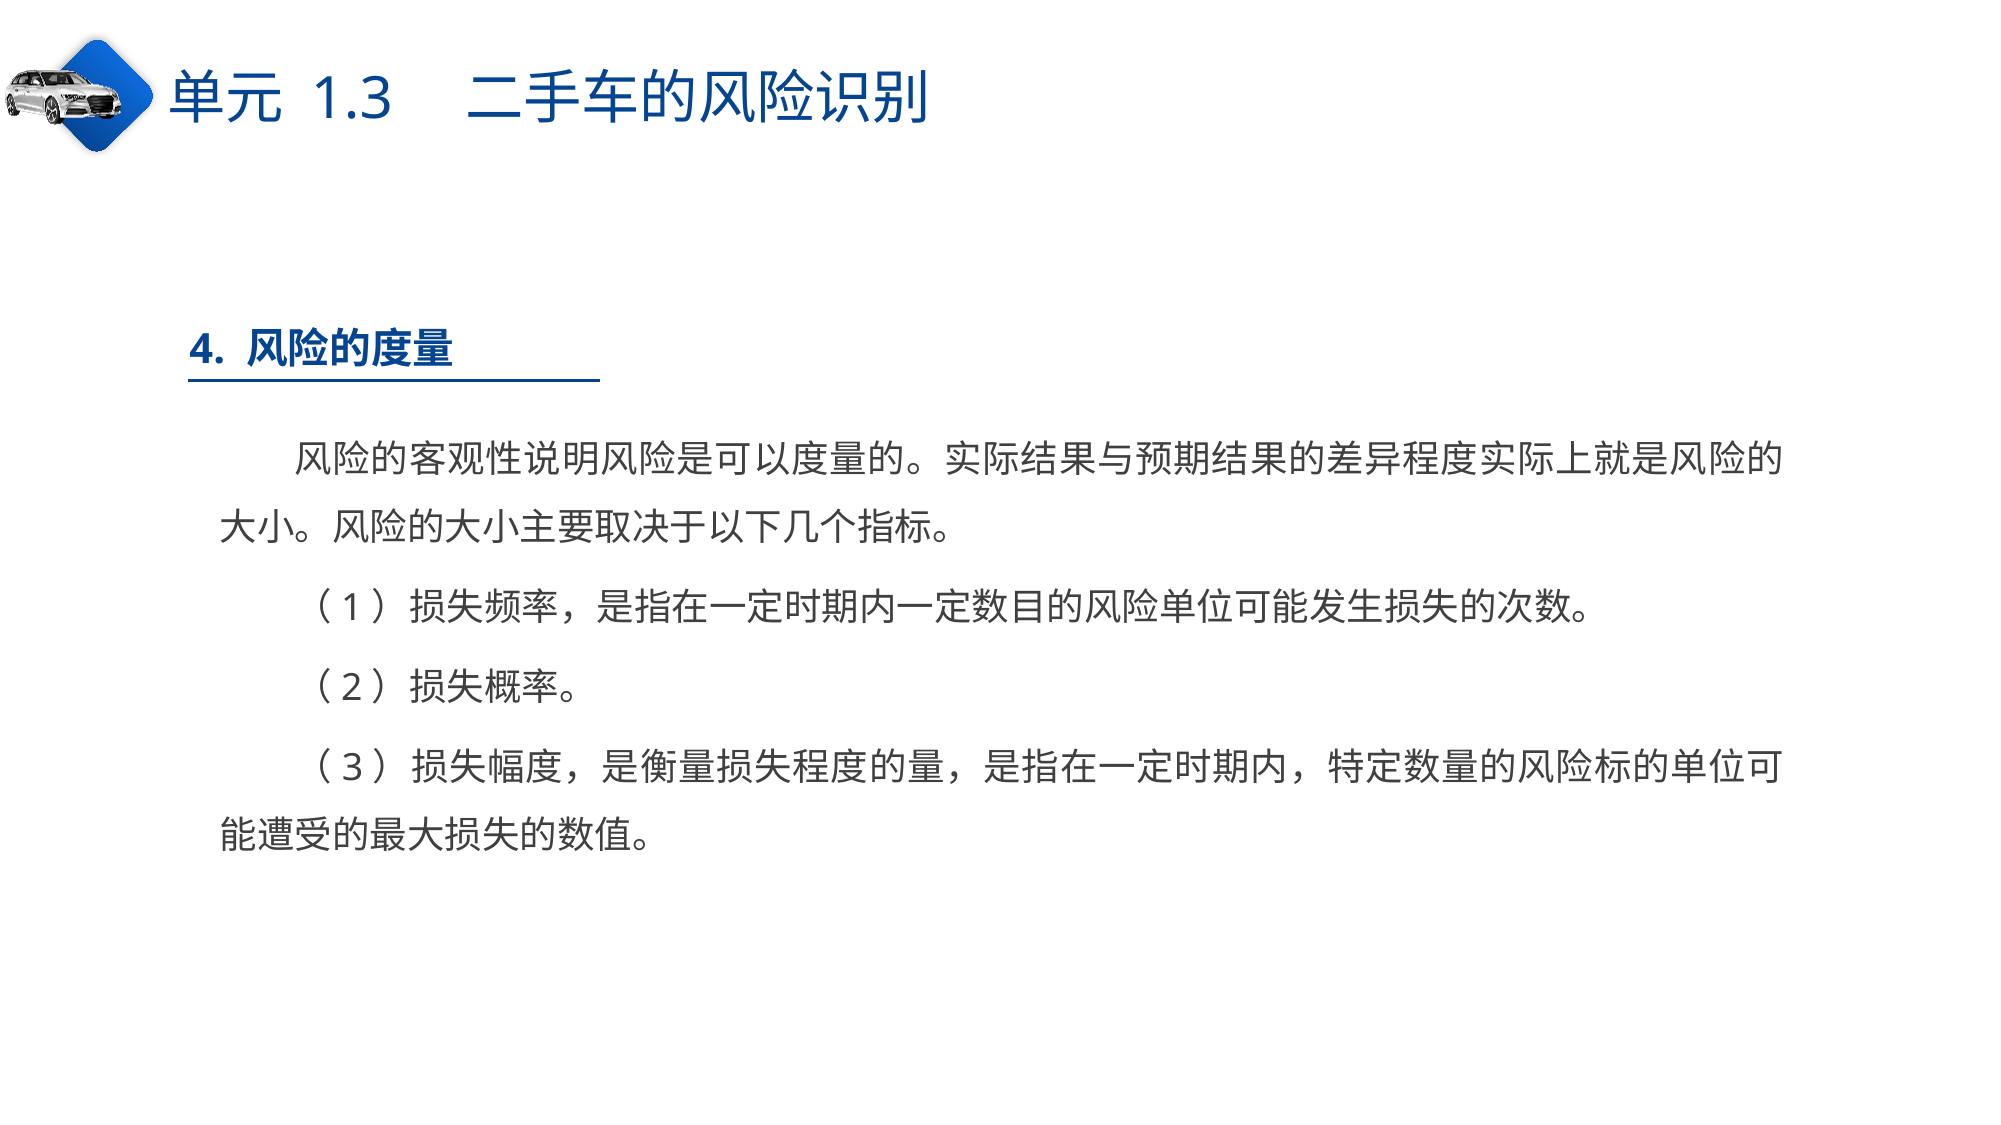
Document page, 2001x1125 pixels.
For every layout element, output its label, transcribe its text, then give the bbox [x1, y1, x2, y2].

text_box 风险的客观性说明风险是可以度量的。实际结果与预期结果的差异程度实际上就是风险的大小。风险的大小主要取决于以下几个指标。 （1）损失频率，是指在一定时期内一定数目的风险单位可能发生损失的次数。 （2）损失概率。 （3）损失幅度，是衡量损失程度的量，是指在一定时期内，特定数量的风险标的单位可能遭受的最大损失的数值。 [204, 405, 1800, 863]
picture [0, 31, 125, 157]
text_box 单元 1.3 二手车的风险识别 [152, 52, 946, 138]
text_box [174, 314, 1330, 381]
